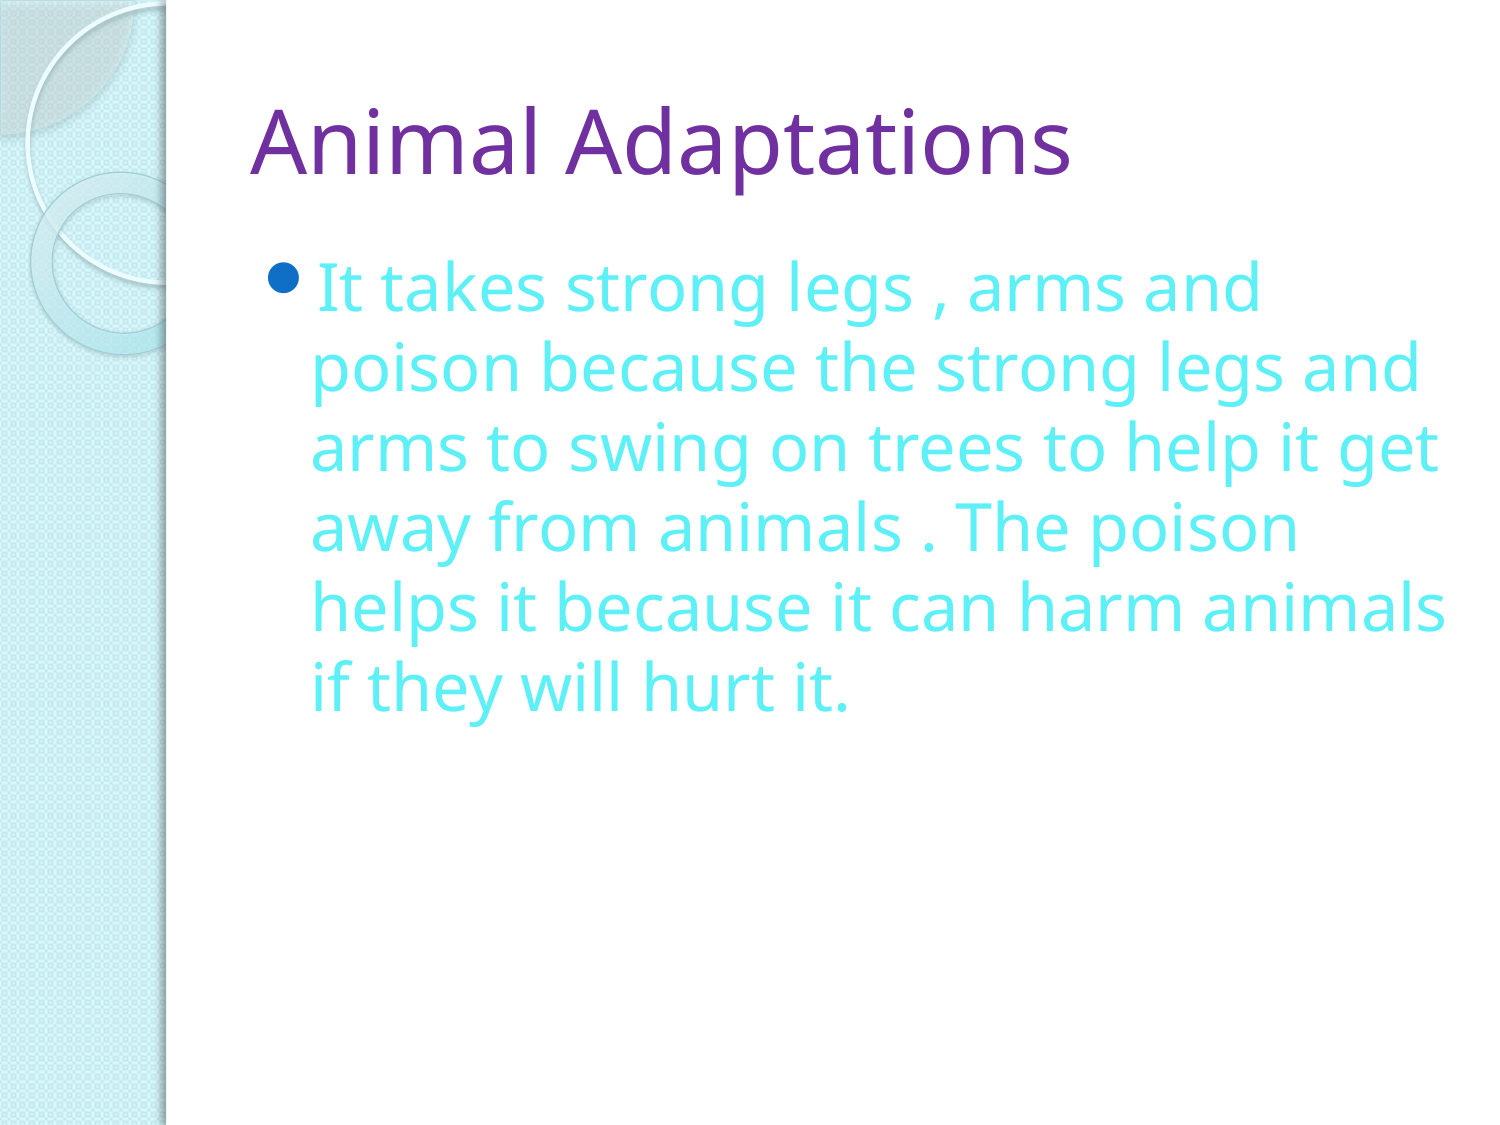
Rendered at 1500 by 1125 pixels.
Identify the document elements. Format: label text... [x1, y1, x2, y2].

title Animal Adaptations [235, 45, 1466, 233]
list It takes strong legs , arms and poison because the strong legs and arms to swing on trees to help it get away from animals . The poison helps it because it can harm animals if they will hurt it. [235, 237, 1466, 1025]
